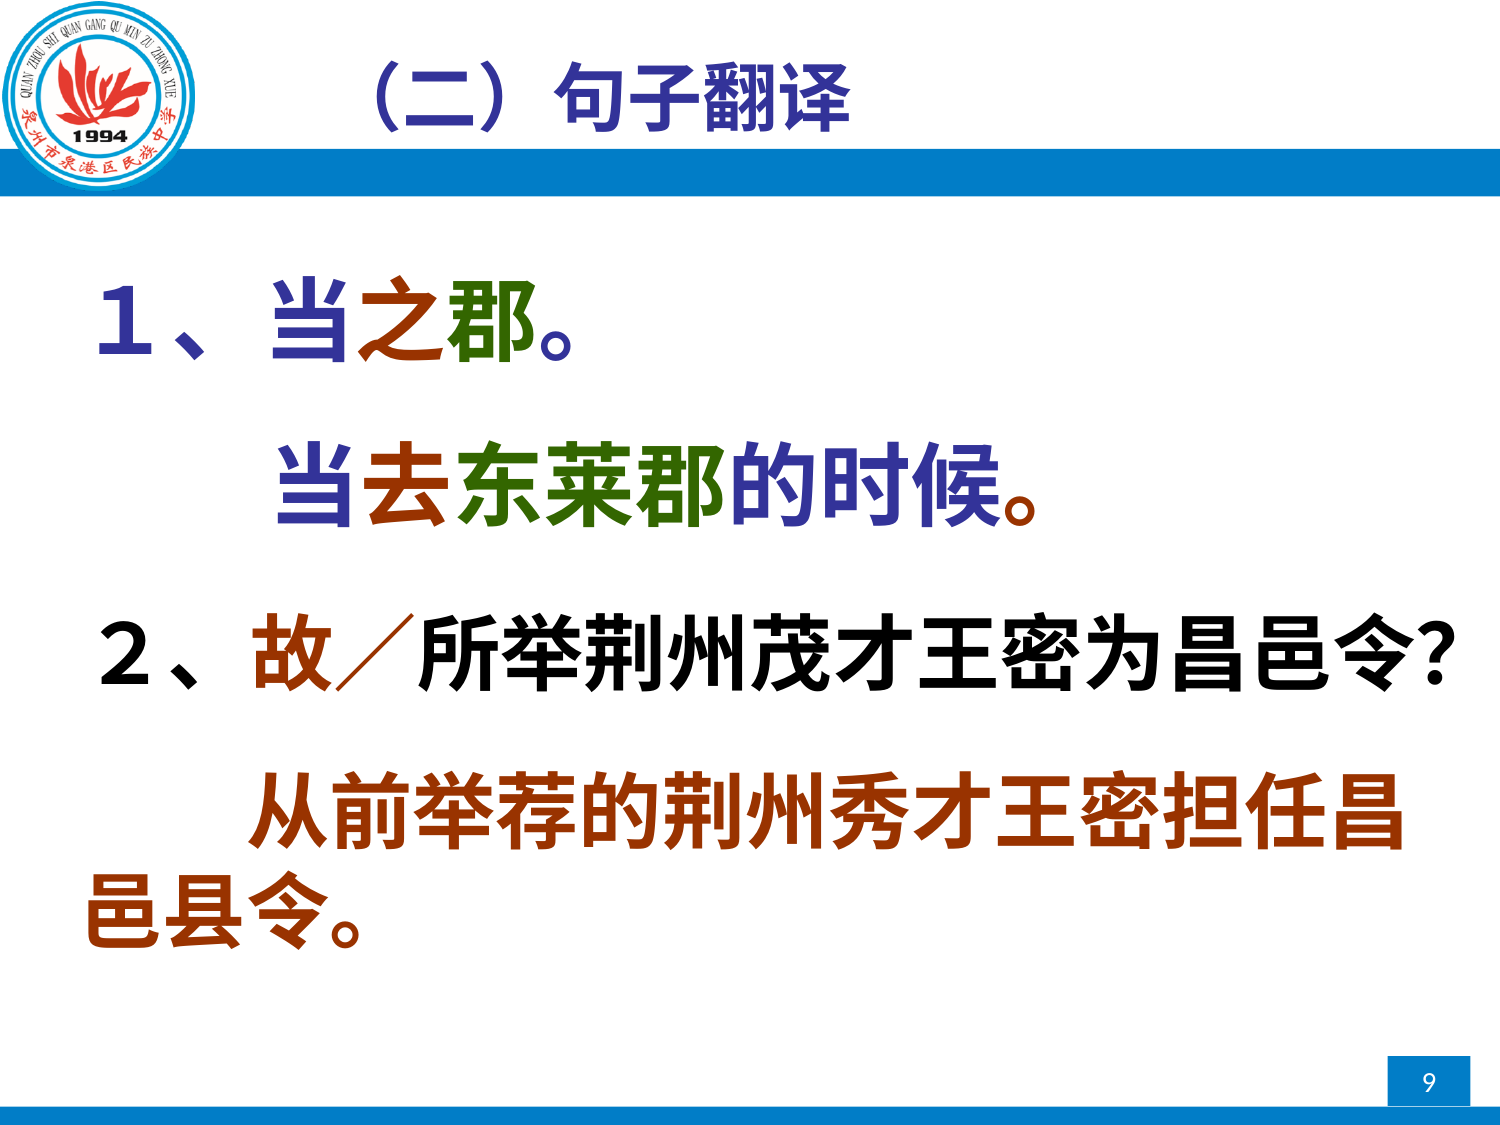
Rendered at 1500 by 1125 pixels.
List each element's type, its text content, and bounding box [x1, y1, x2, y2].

text_box 从前举荐的荆州秀才王密担任昌邑县令。 [64, 751, 1447, 967]
title ２、故／所举荆州茂才王密为昌邑令？ [29, 574, 1471, 728]
picture [2, 1, 88, 86]
text_box （二）句子翻译 [312, 42, 1081, 149]
text_box 当去东莱郡的时候。 [253, 420, 1128, 546]
picture [9, 6, 189, 186]
picture [110, 1, 195, 79]
picture [2, 107, 78, 191]
picture [120, 114, 195, 191]
text_box １、当之郡。 [64, 255, 738, 381]
